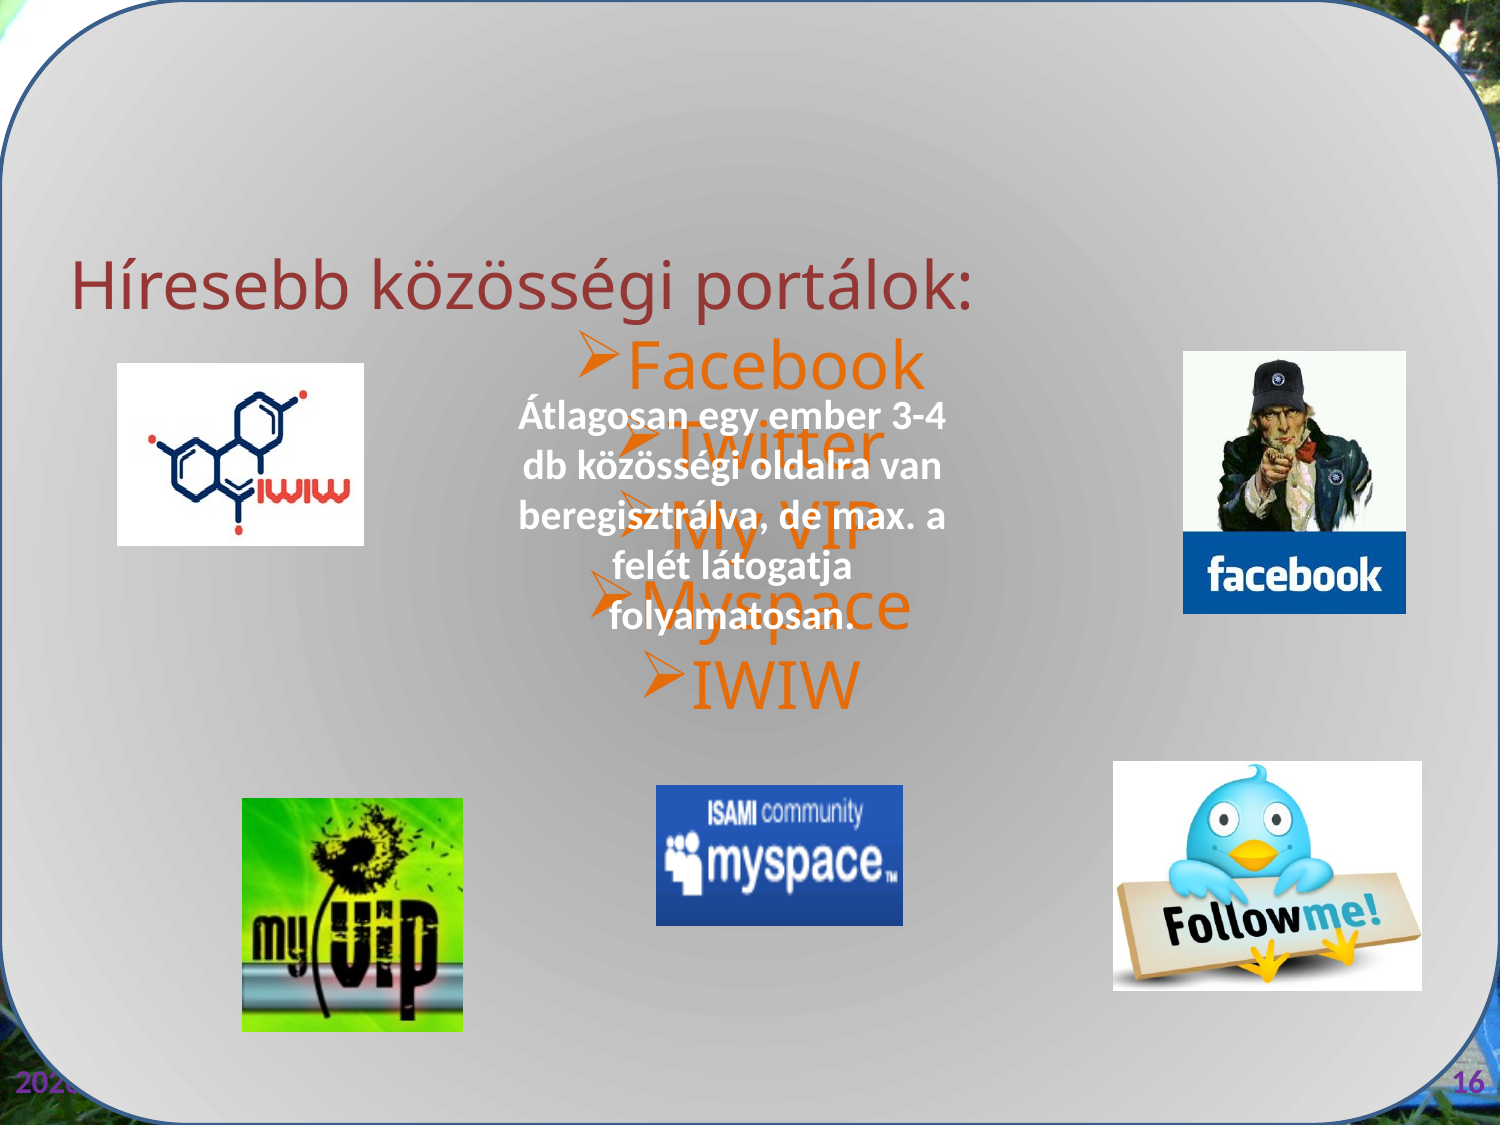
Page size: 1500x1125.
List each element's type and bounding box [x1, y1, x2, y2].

picture [1113, 761, 1422, 991]
picture [656, 784, 903, 926]
picture [1183, 351, 1406, 615]
picture [241, 798, 463, 1032]
picture [116, 362, 364, 546]
list [0, 0, 1500, 1125]
